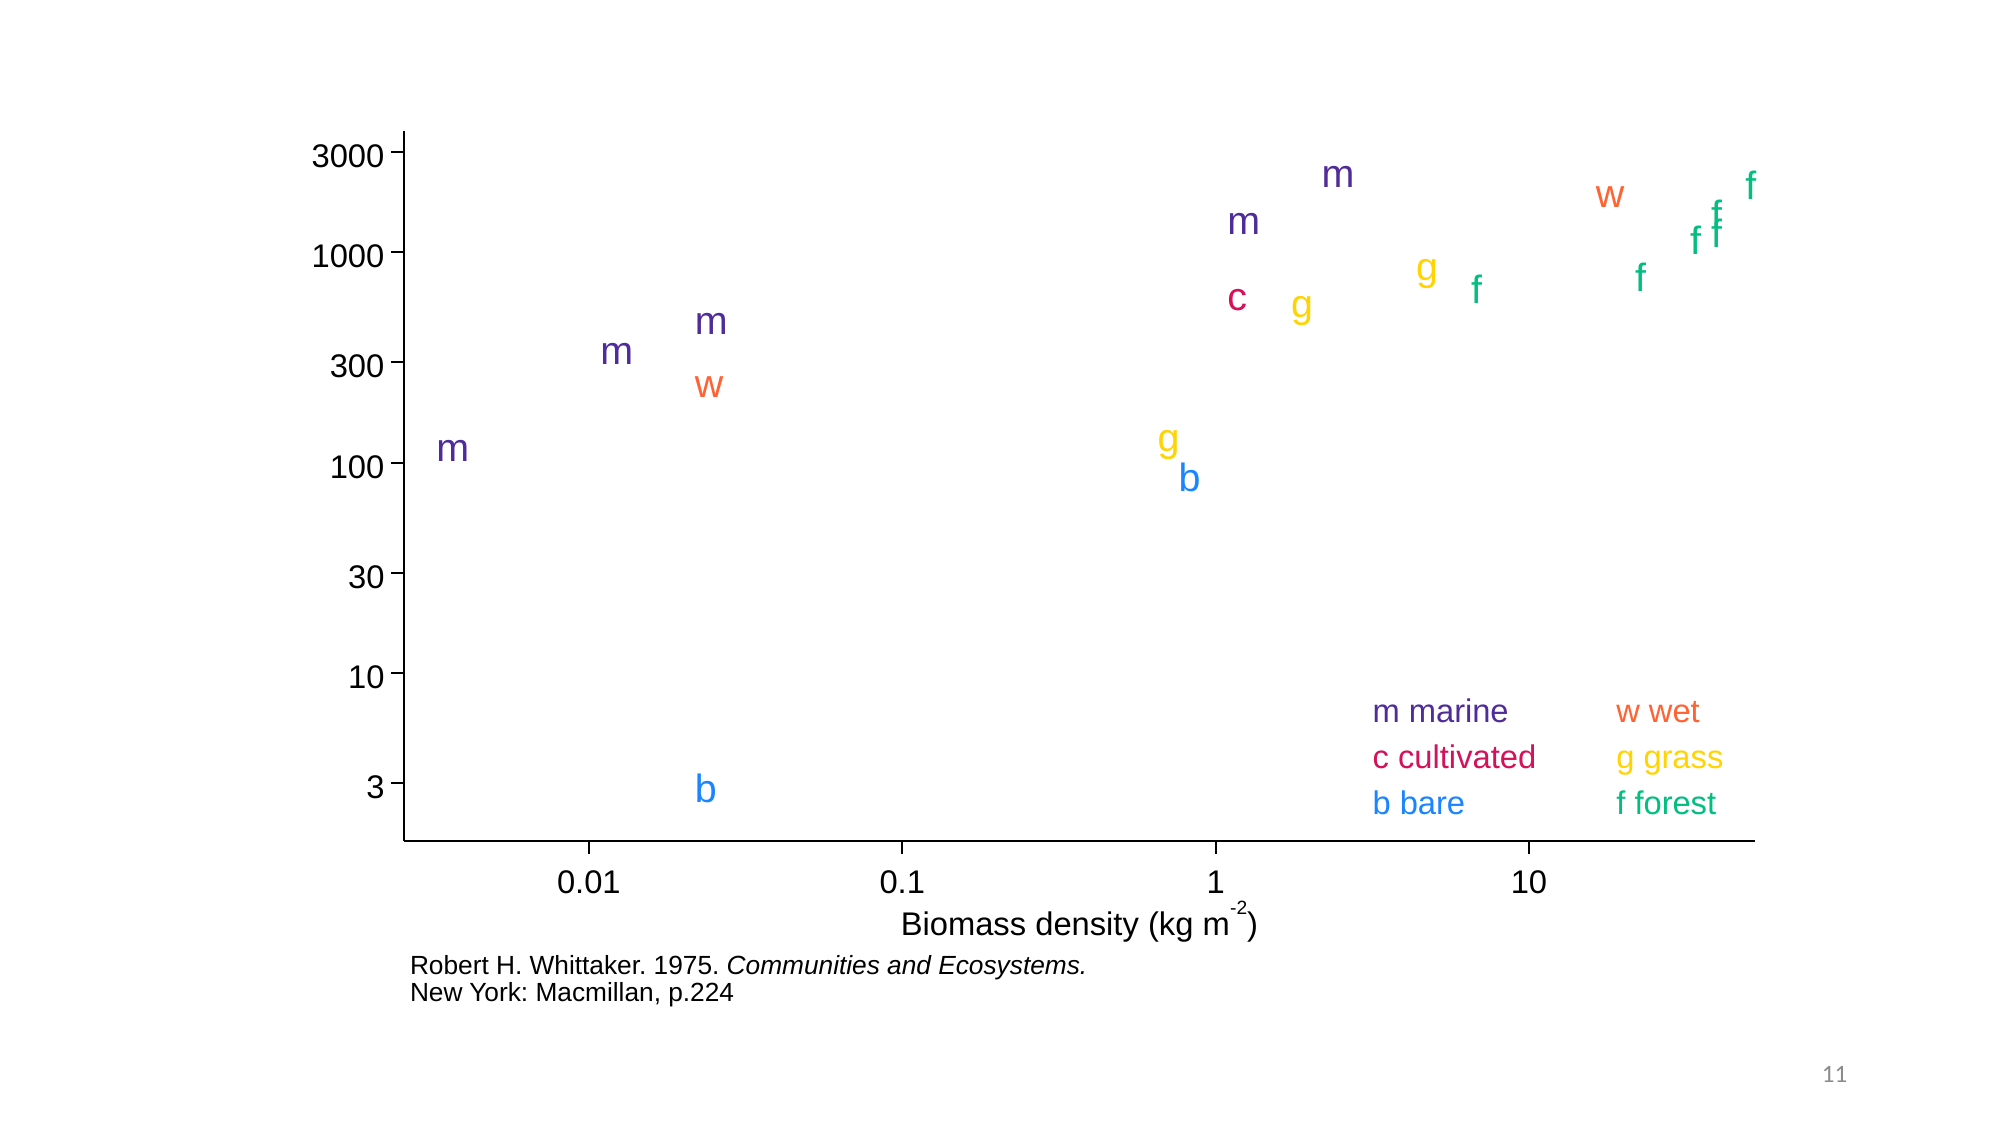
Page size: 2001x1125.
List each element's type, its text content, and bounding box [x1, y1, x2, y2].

slide_number 11 [1412, 1042, 1863, 1103]
picture [212, 97, 1788, 1043]
